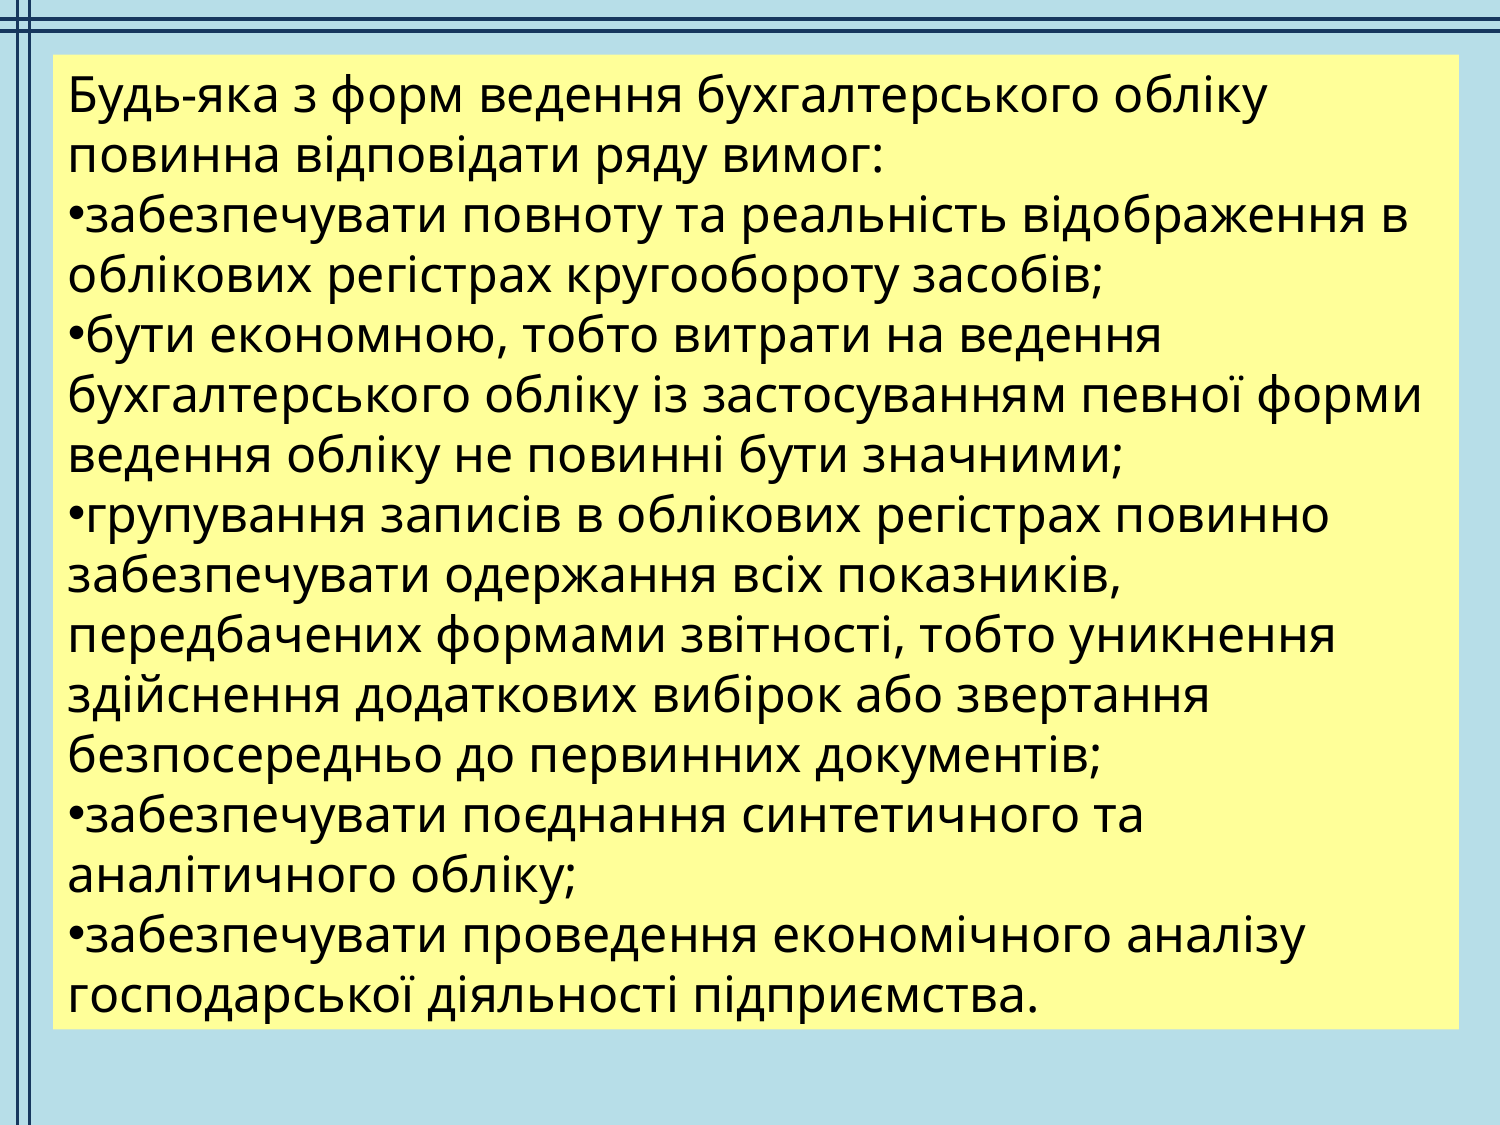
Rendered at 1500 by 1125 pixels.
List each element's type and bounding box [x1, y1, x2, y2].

text_box [0, 0, 1500, 1125]
